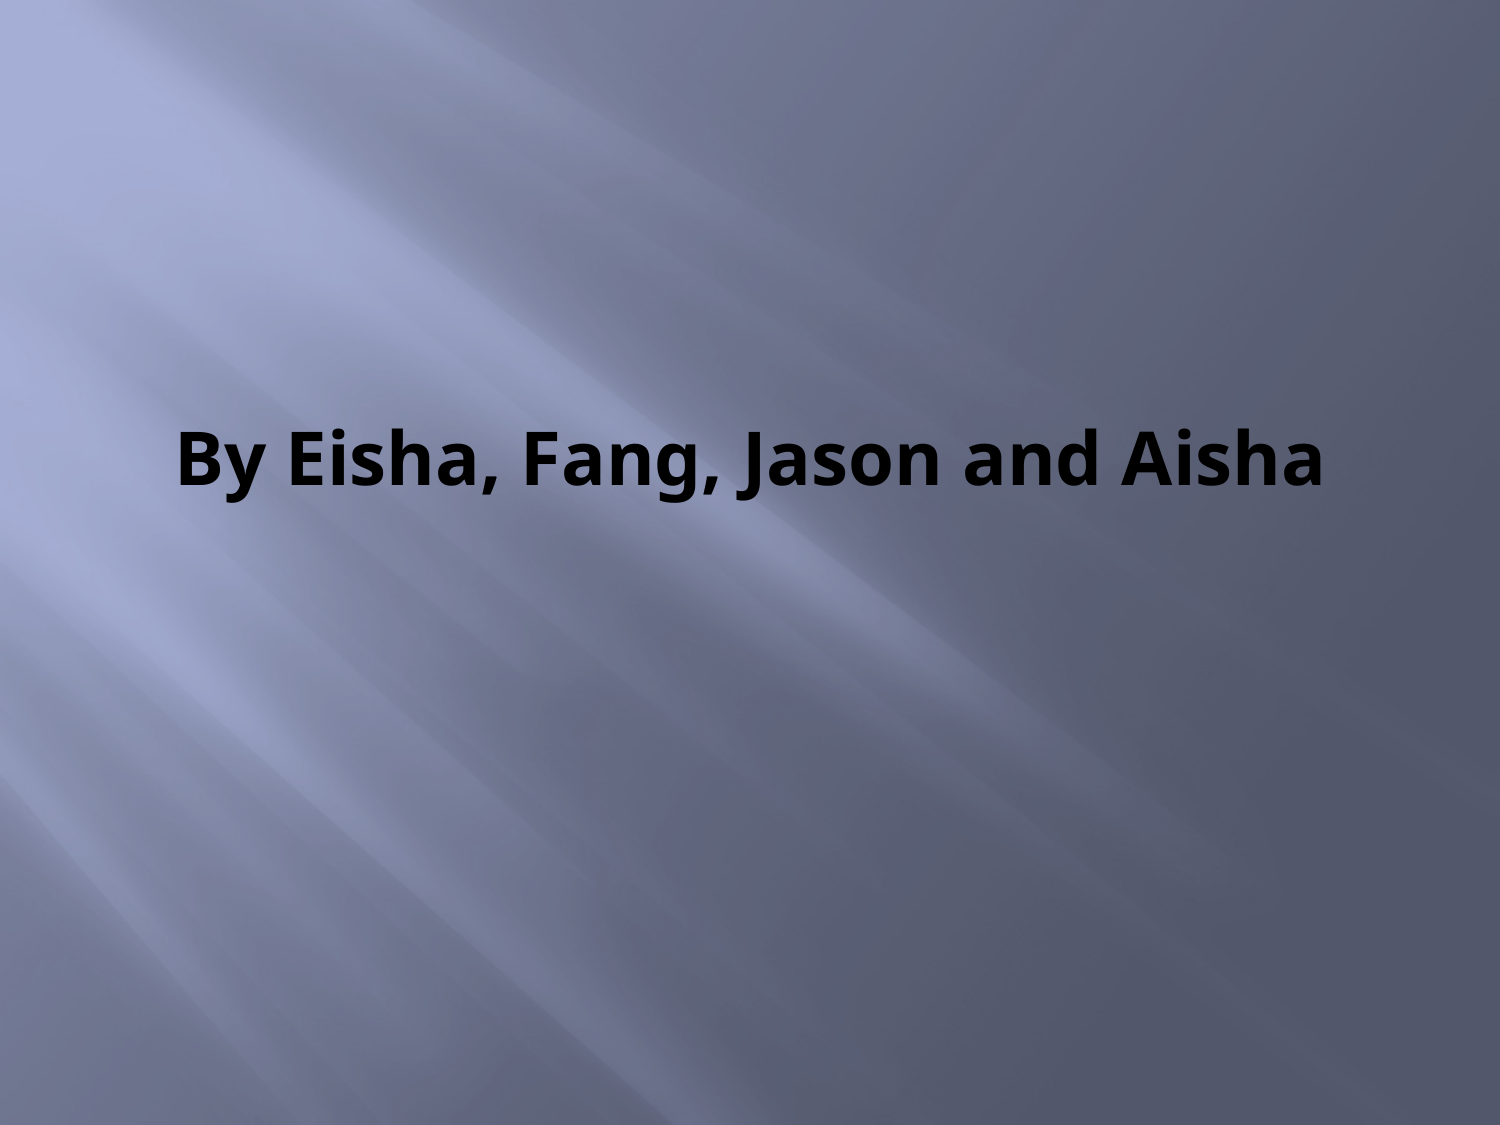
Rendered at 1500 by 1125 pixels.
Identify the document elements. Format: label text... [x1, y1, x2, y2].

title By Eisha, Fang, Jason and Aisha [135, 361, 1366, 550]
